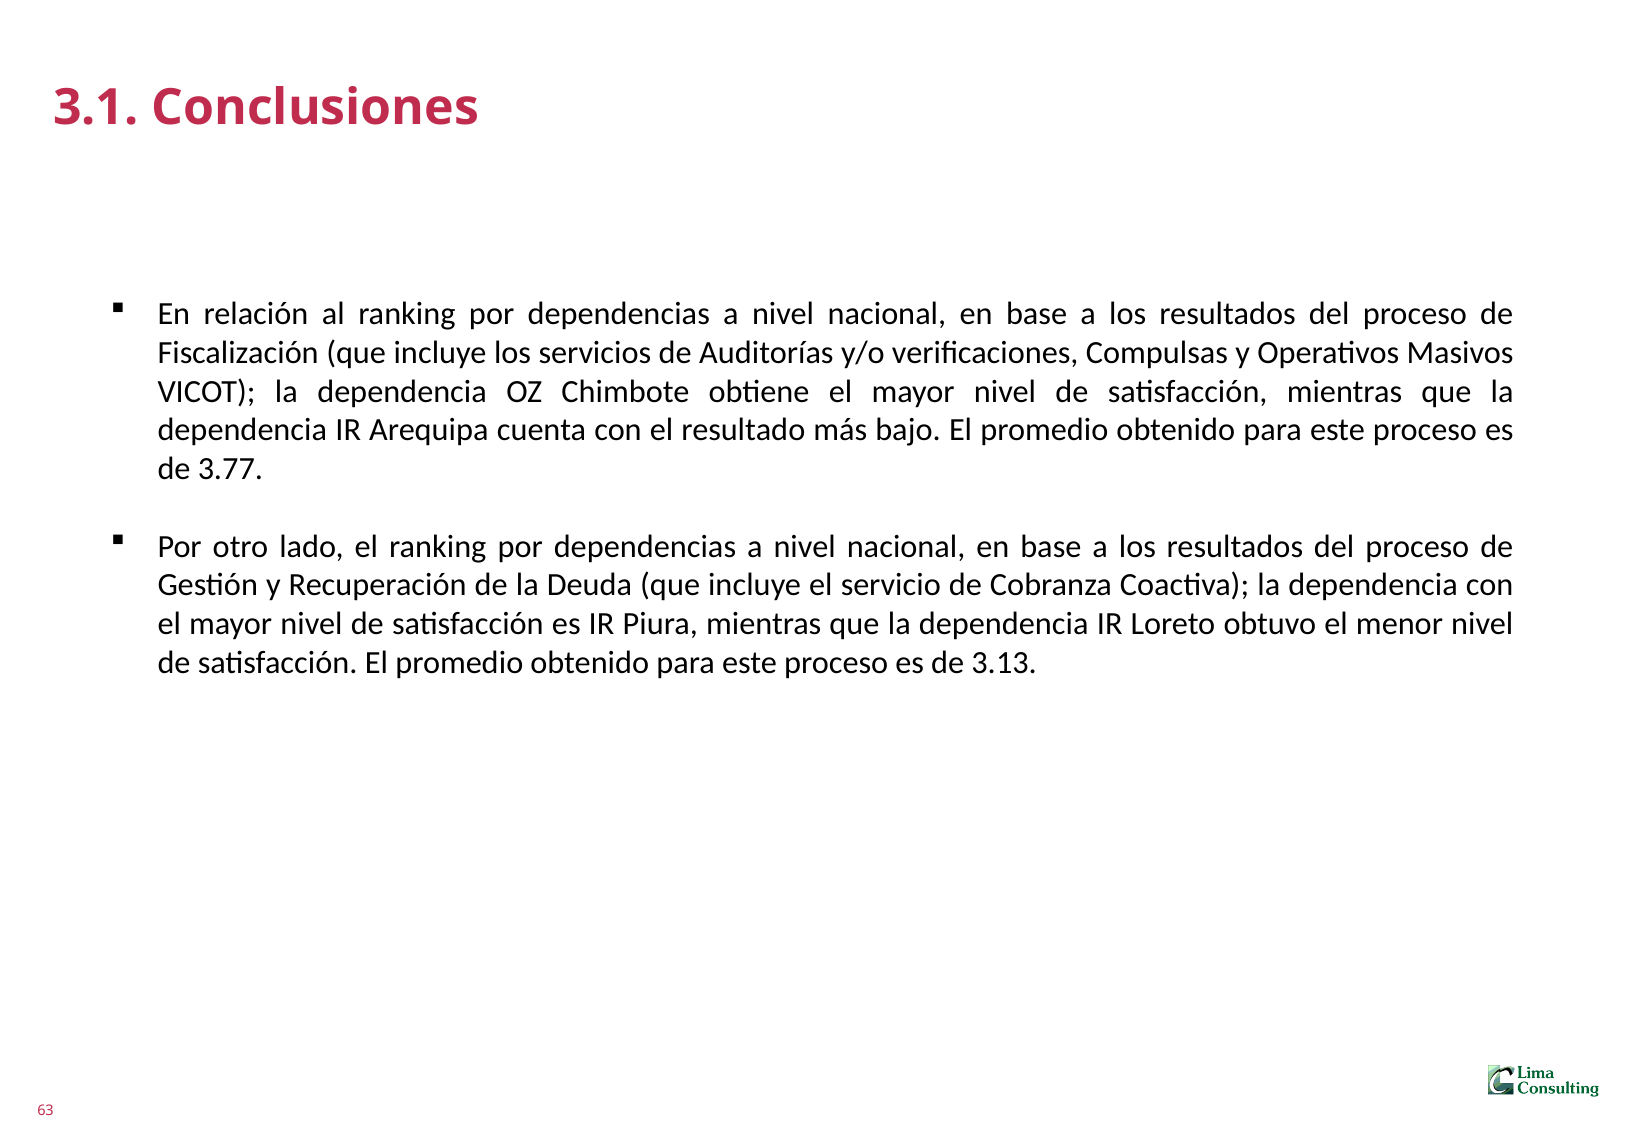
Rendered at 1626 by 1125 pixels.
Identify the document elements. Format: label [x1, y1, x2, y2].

text_box [95, 246, 1530, 726]
picture [1488, 1065, 1599, 1097]
title [38, 59, 1587, 219]
